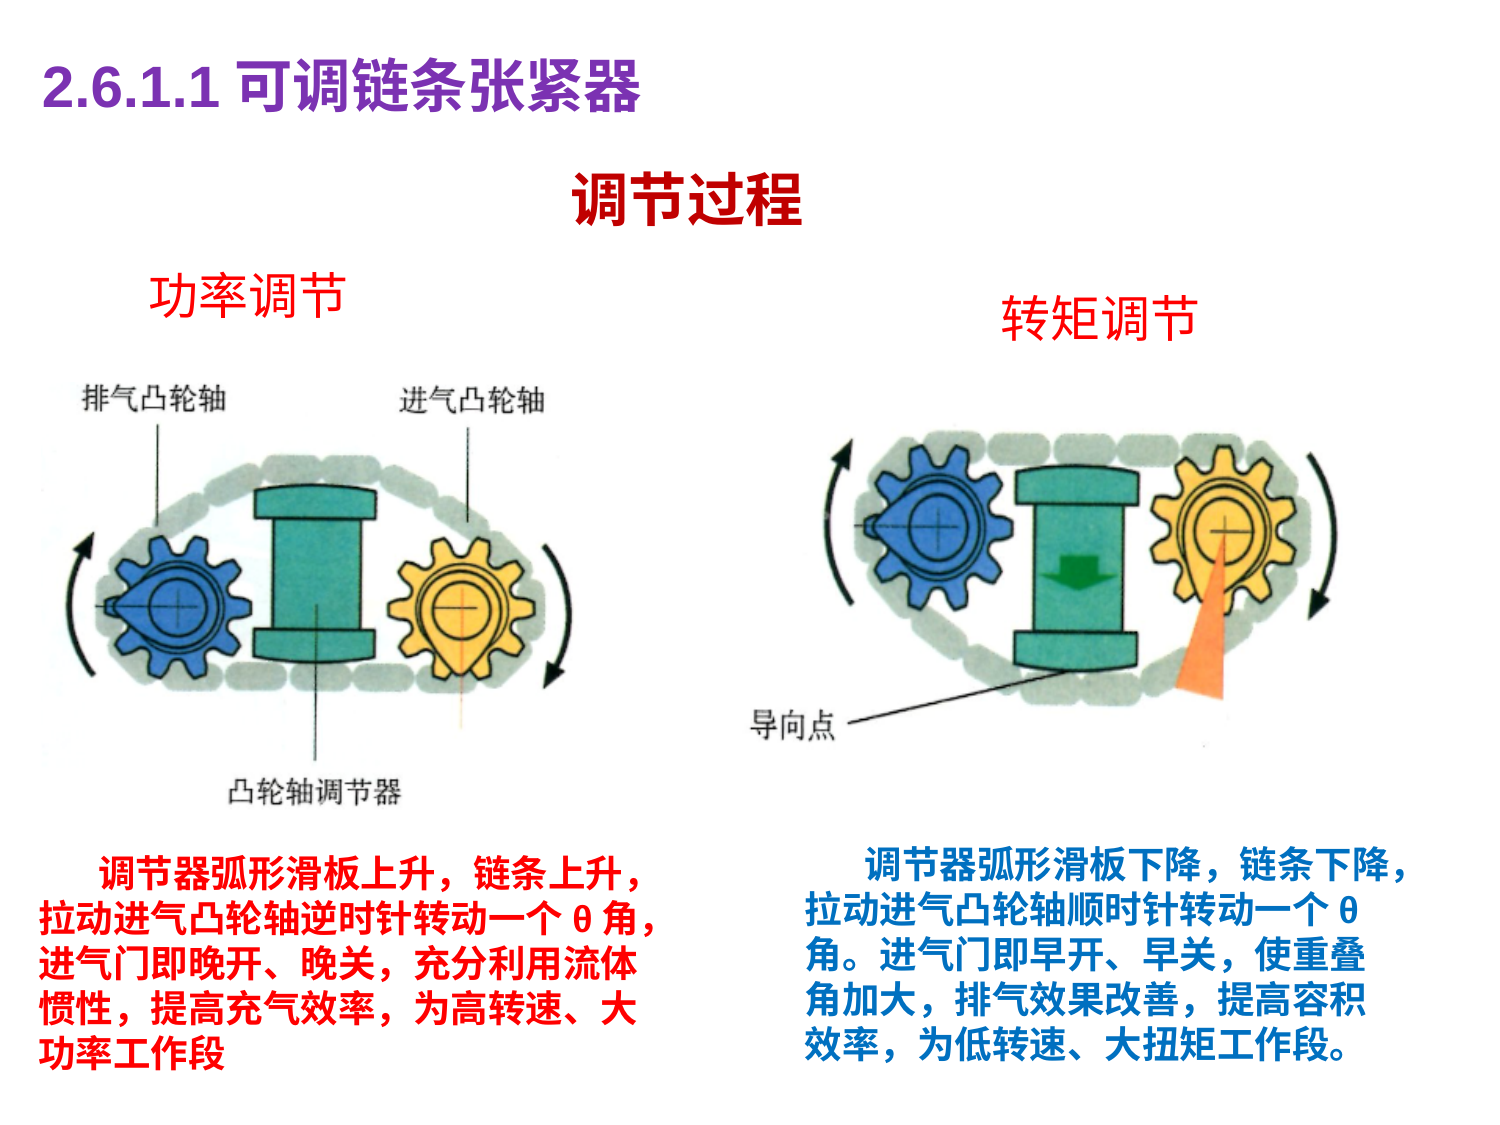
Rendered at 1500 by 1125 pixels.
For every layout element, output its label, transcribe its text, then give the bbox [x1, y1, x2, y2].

text_box 调节器弧形滑板下降，链条下降，拉动进气凸轮轴顺时针转动一个θ角。进气门即早开、早关，使重叠角加大，排气效果改善，提高容积效率，为低转速、大扭矩工作段。 [789, 833, 1408, 1074]
picture [726, 409, 1349, 761]
picture [41, 382, 594, 812]
text_box 功率调节 [133, 256, 551, 332]
text_box 转矩调节 [985, 279, 1288, 355]
text_box 2.6.1.1可调链条张紧器 [27, 41, 658, 127]
text_box 调节器弧形滑板上升，链条上升，拉动进气凸轮轴逆时针转动一个θ角，进气门即晚开、晚关，充分利用流体惯性，提高充气效率，为高转速、大功率工作段 [23, 842, 664, 1083]
text_box 调节过程 [556, 155, 819, 241]
